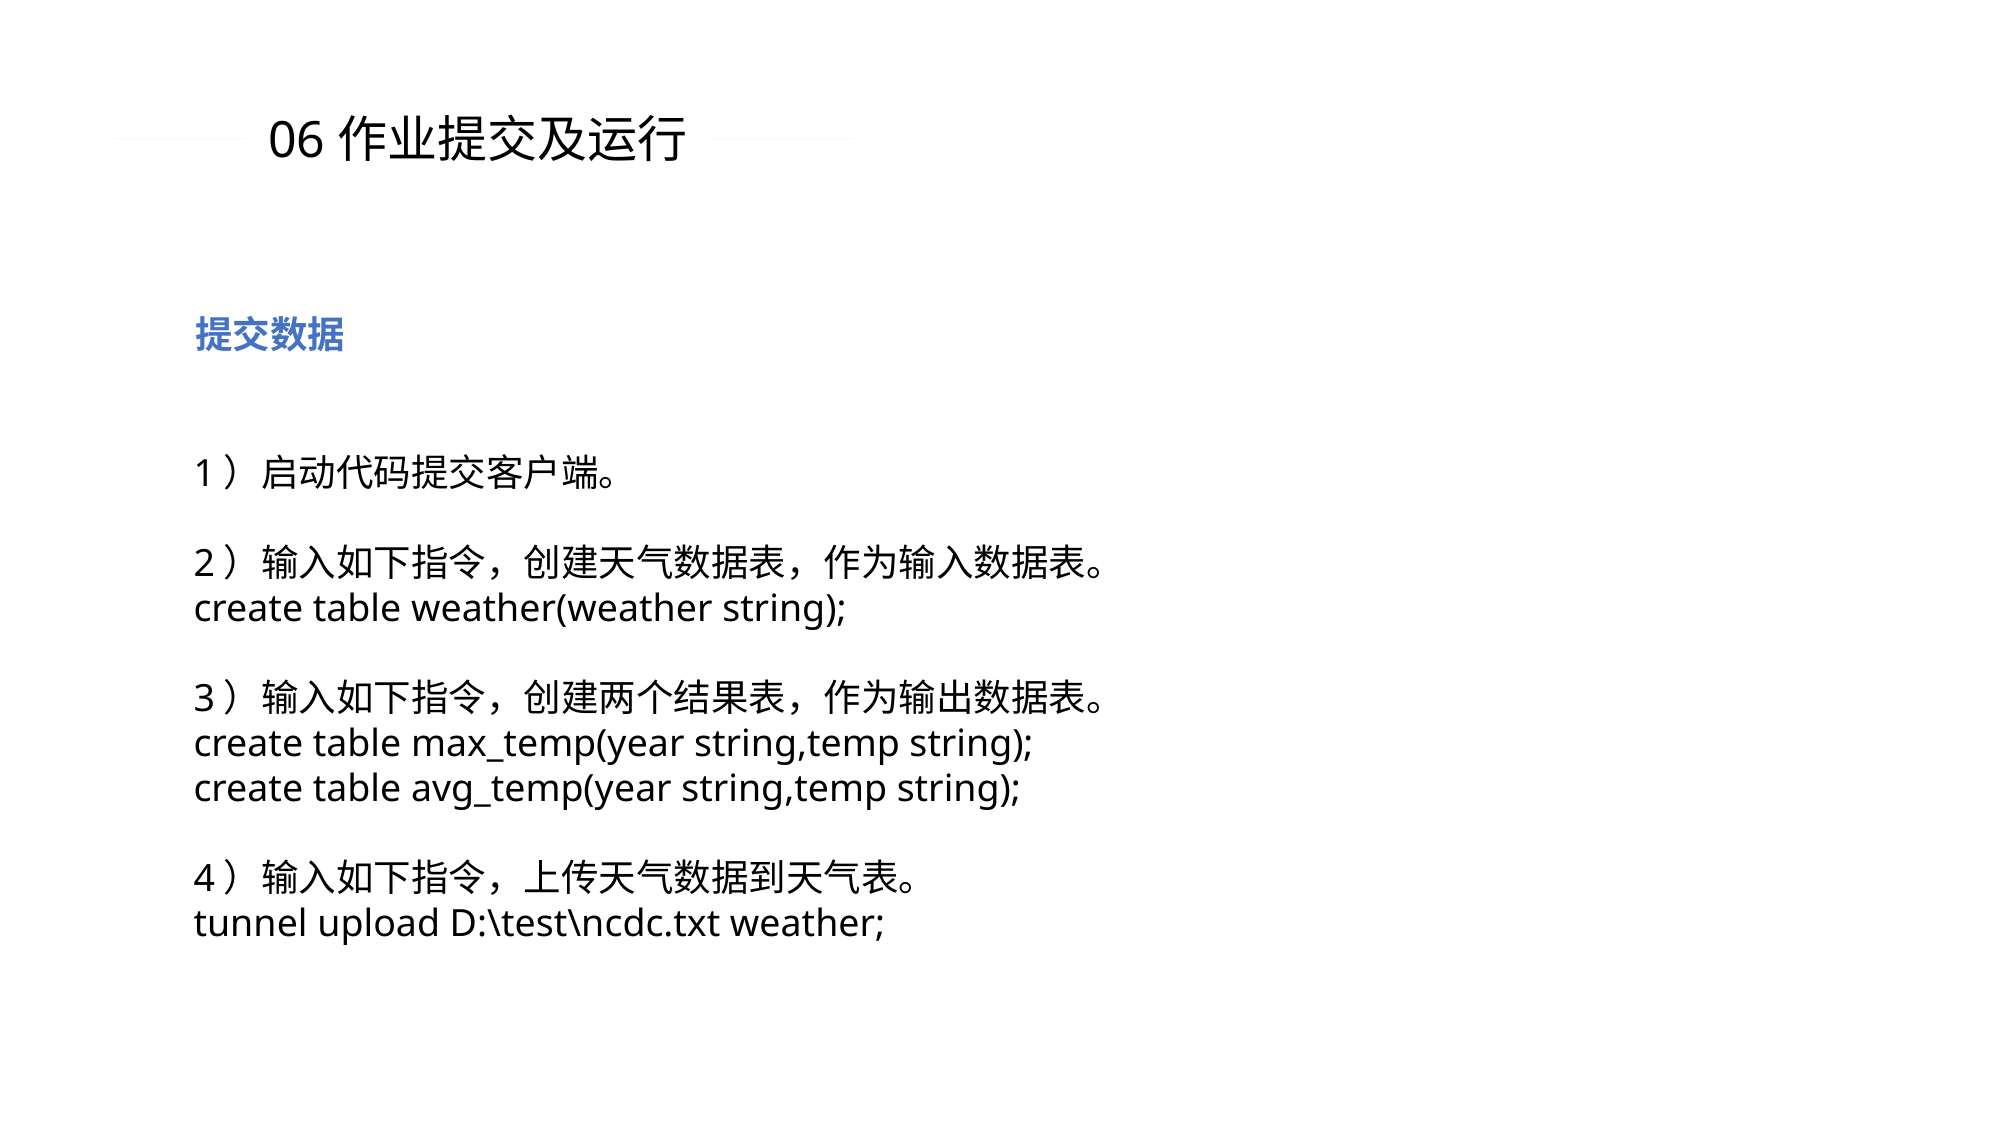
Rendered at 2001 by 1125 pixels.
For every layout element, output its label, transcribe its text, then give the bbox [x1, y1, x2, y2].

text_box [112, 100, 854, 176]
text_box 提交数据 [136, 303, 1744, 364]
text_box 1）启动代码提交客户端。 2）输入如下指令，创建天气数据表，作为输入数据表。 create table weather(weather string); 3）输入如下指令，创建两个结果表，作为输出数据表。 create table max_temp(year string,temp string); create table avg_temp(year string,temp string); 4）输入如下指令，上传天气数据到天气表。 tunnel upload D:\test\ncdc.txt weather; [178, 441, 1179, 952]
